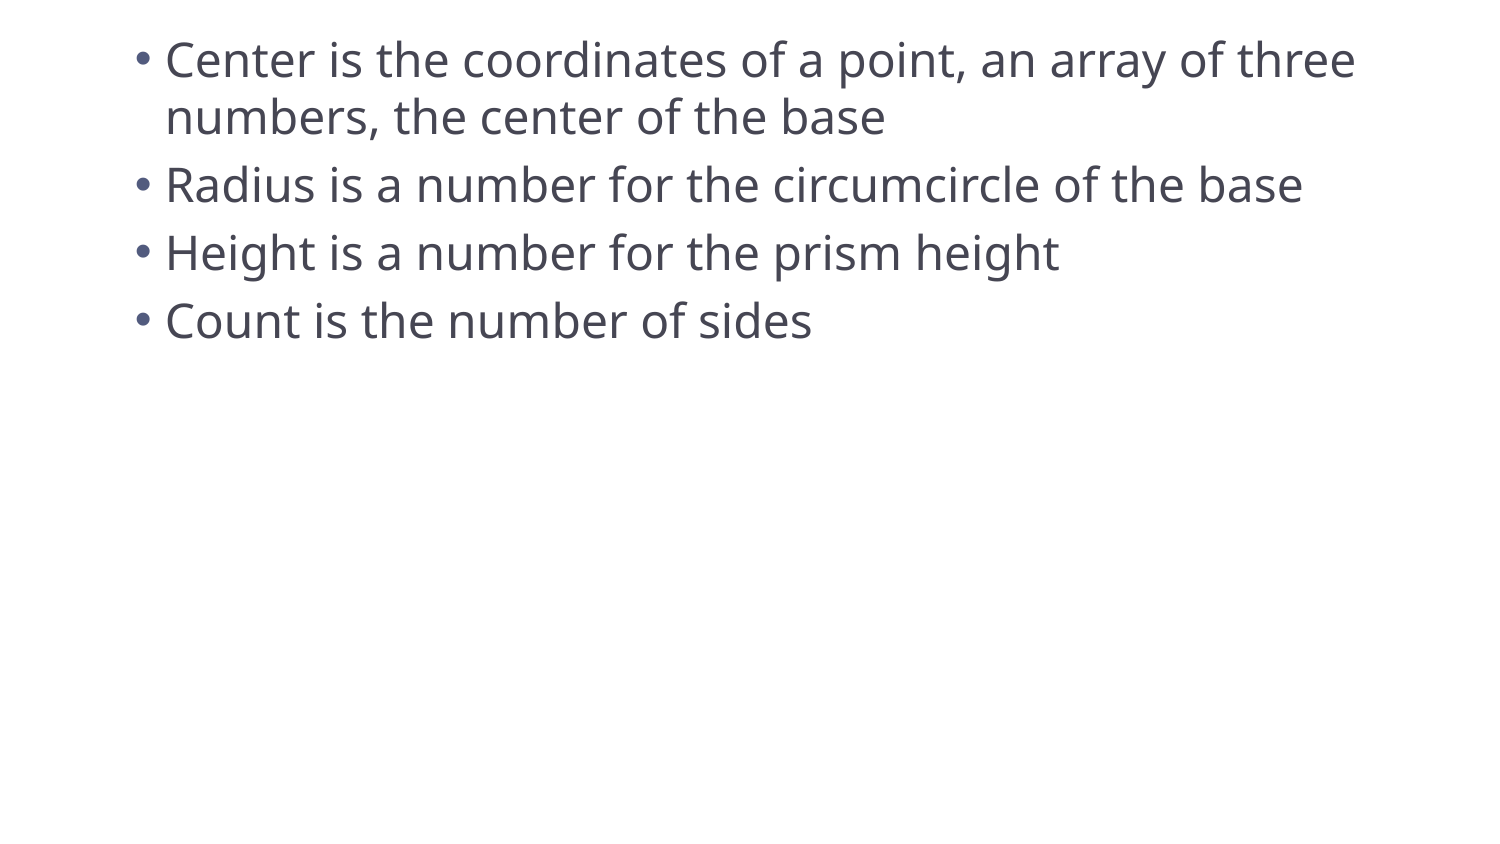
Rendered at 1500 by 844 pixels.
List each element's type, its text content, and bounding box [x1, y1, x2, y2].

list Center is the coordinates of a point, an array of three numbers, the center of the base Radius is a number for the circumcircle of the base Height is a number for the prism height Count is the number of sides [75, 21, 1475, 835]
